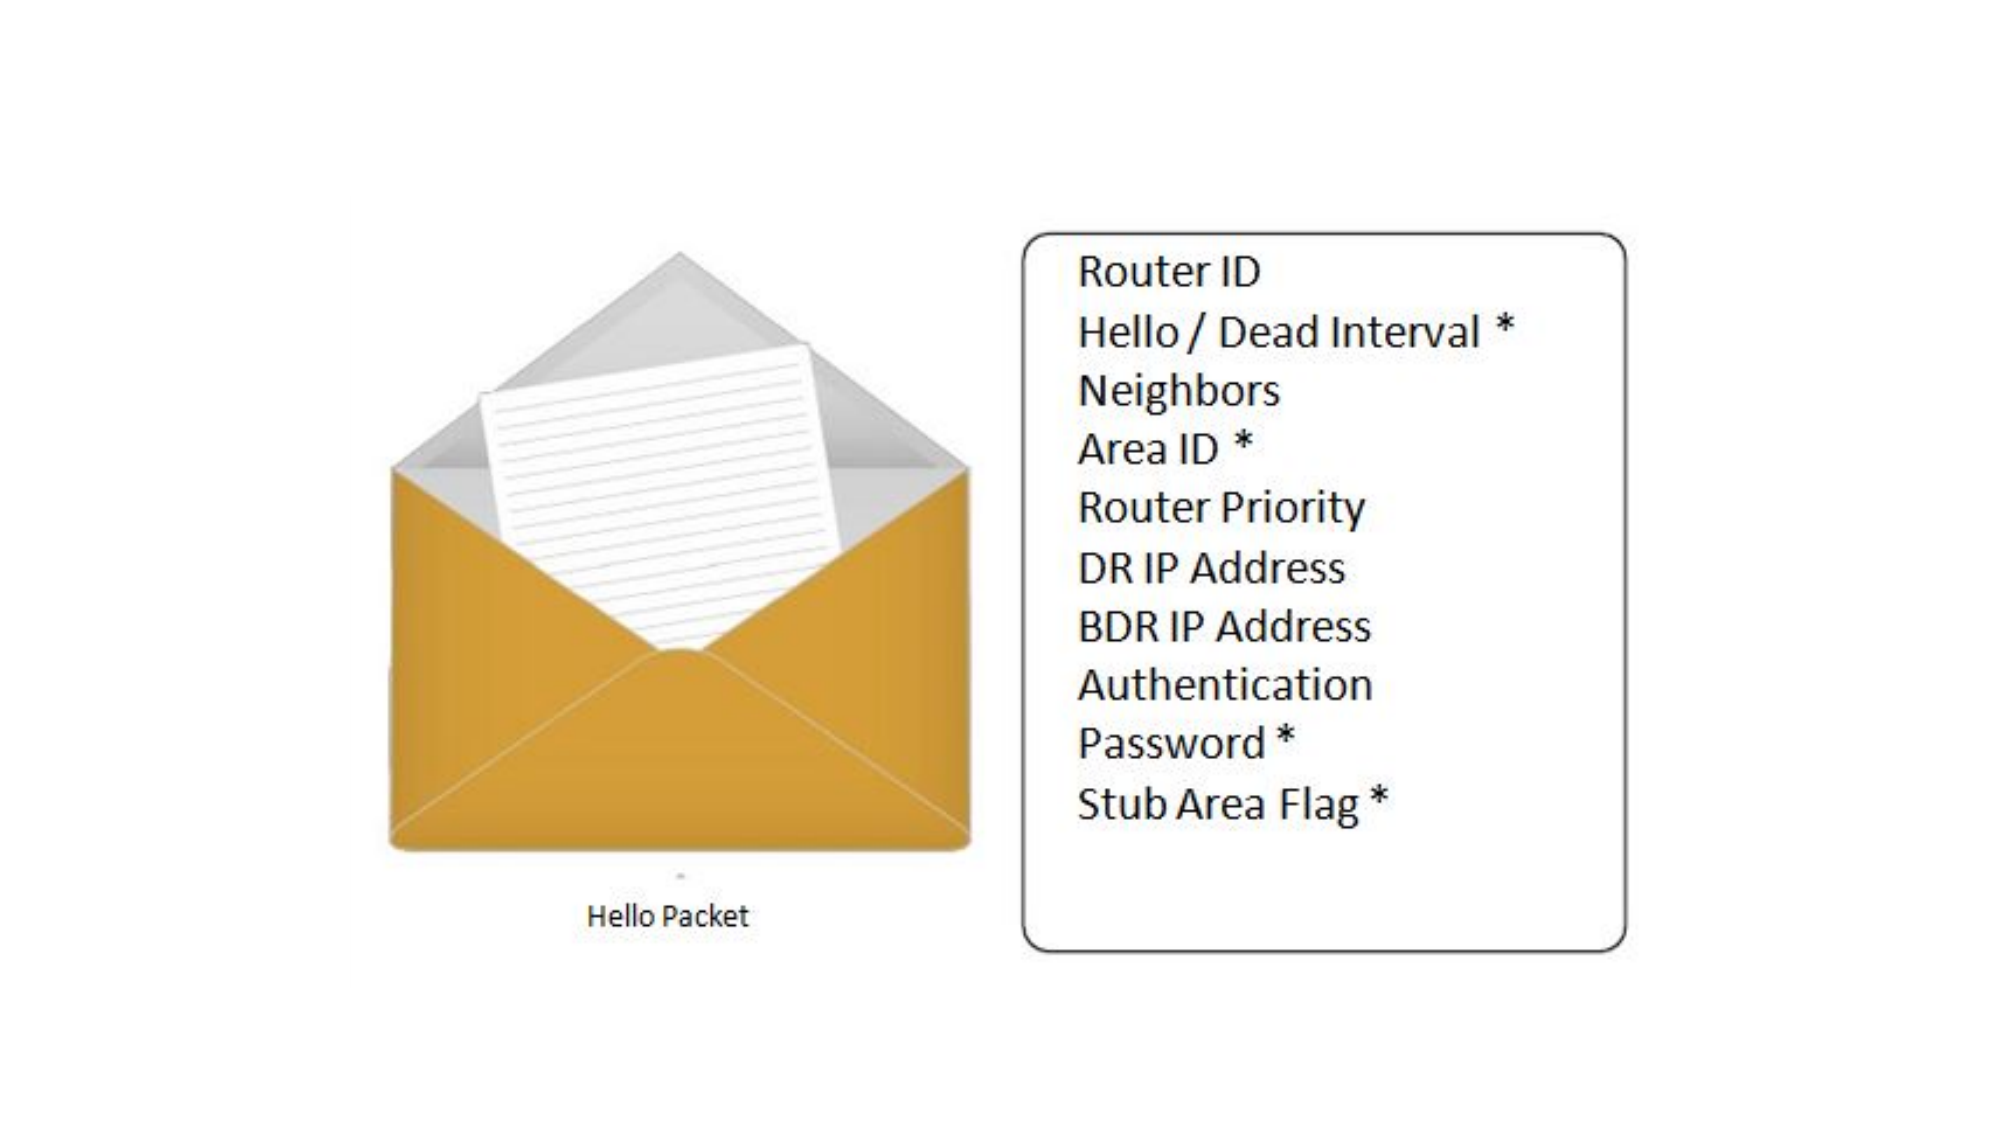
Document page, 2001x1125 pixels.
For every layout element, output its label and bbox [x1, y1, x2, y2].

picture [349, 196, 1662, 988]
